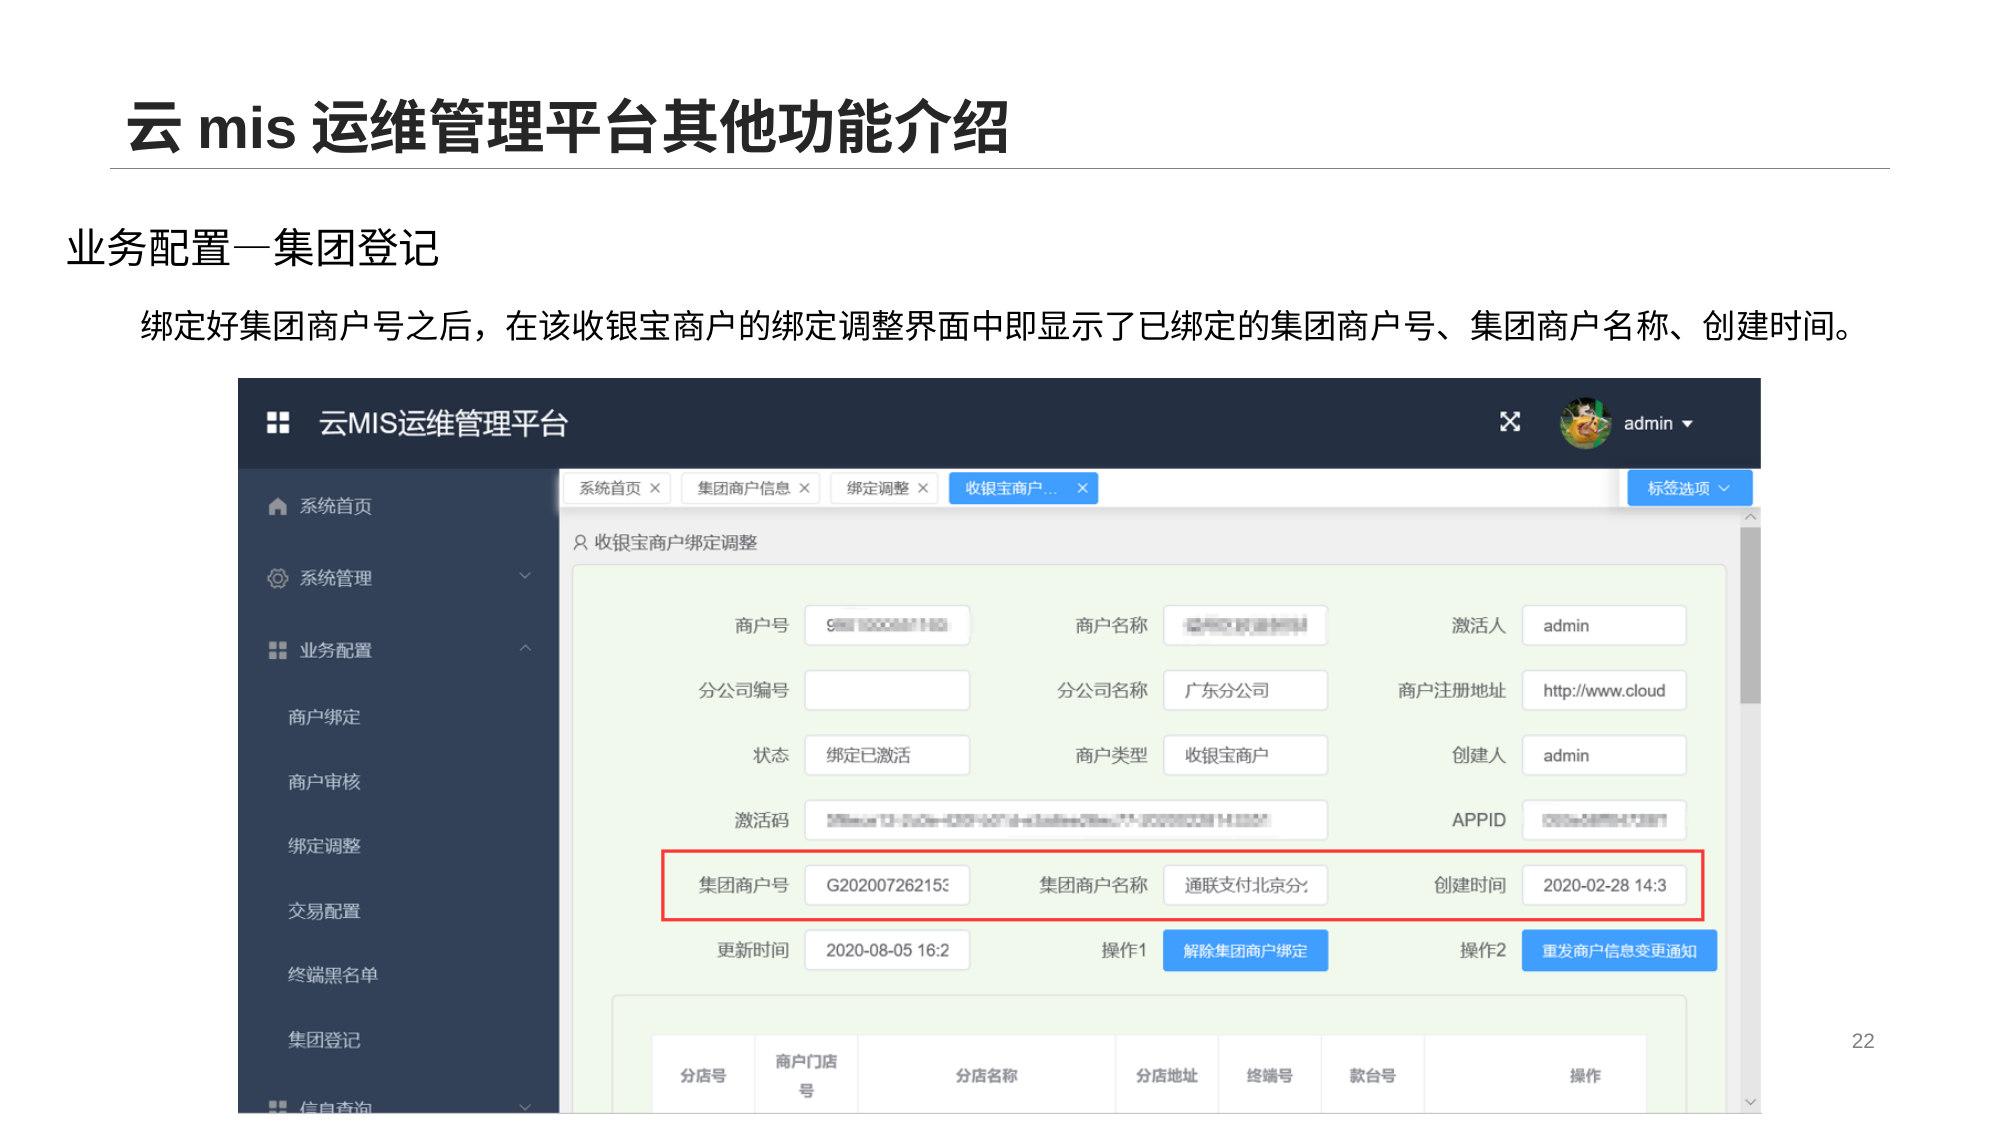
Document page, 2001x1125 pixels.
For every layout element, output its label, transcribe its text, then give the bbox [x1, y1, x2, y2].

picture [238, 378, 1762, 1114]
text_box 业务配置—集团登记 绑定好集团商户号之后，在该收银宝商户的绑定调整界面中即显示了已绑定的集团商户号、集团商户名称、创建时间。 [50, 189, 1950, 355]
title 云mis运维管理平台其他功能介绍 [109, 0, 1890, 169]
slide_number 21 [1762, 1023, 1890, 1058]
